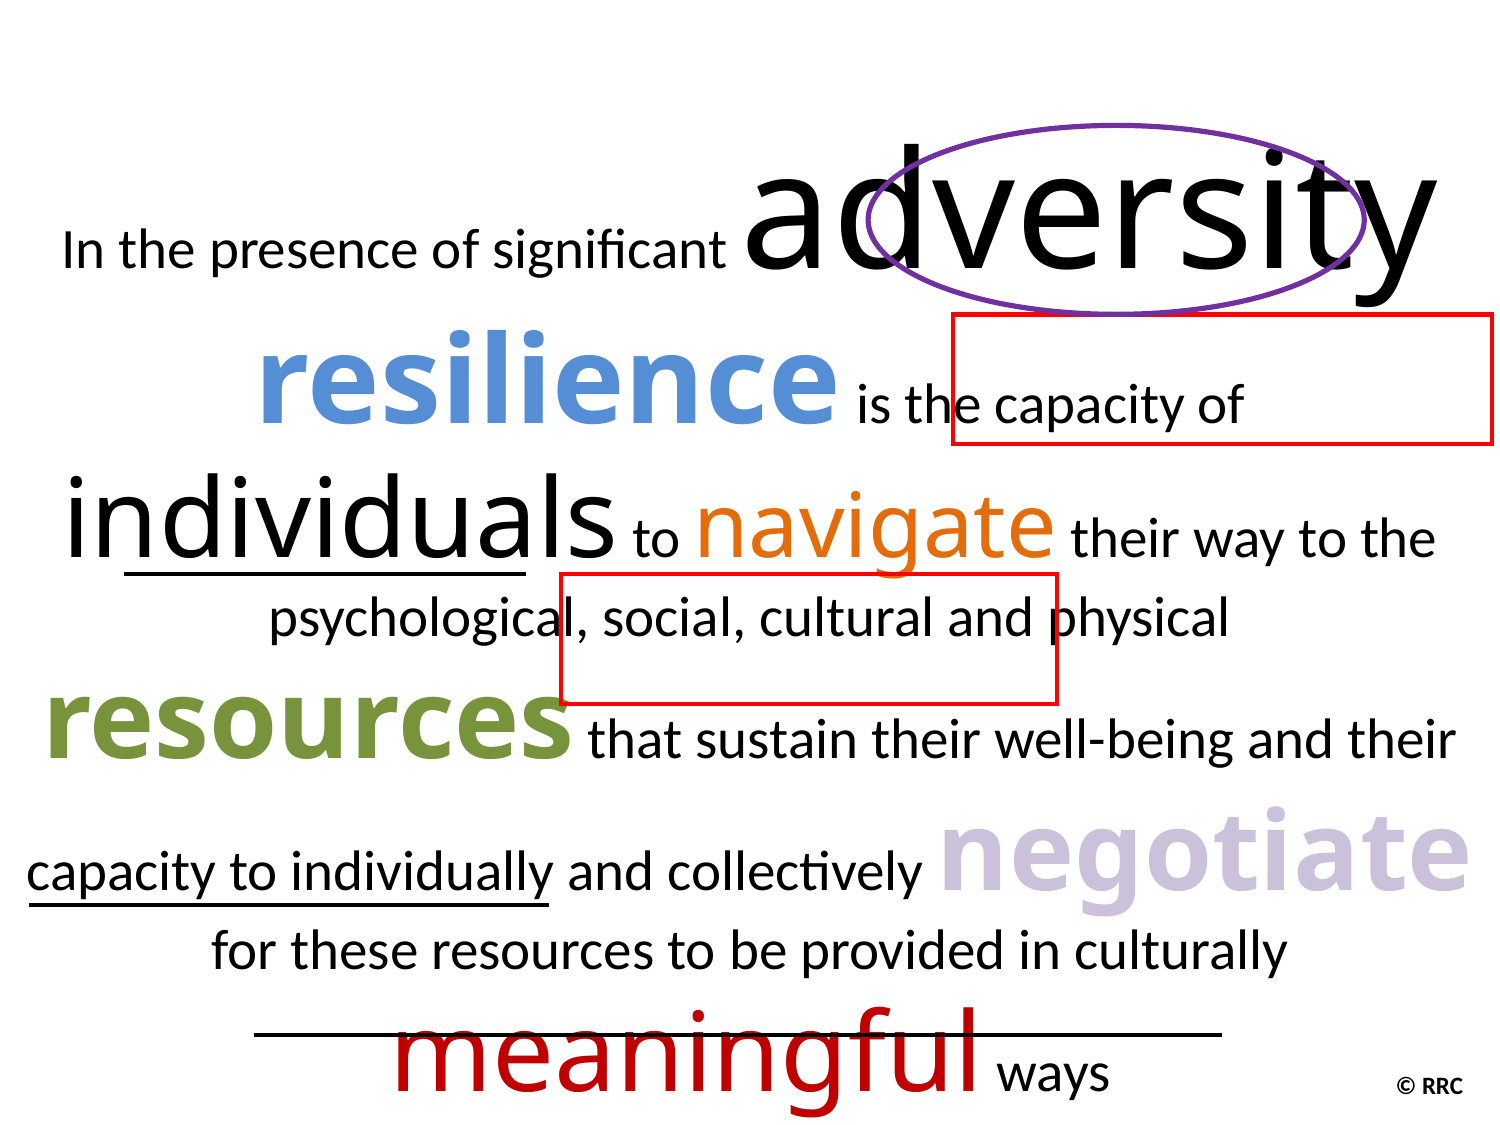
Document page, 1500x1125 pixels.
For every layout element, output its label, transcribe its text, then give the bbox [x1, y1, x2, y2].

text_box [561, 574, 1058, 705]
text_box In the presence of significant adversity resilience is the capacity of individuals to navigate their way to the psychological, social, cultural and physical resources that sustain their well-being and their capacity to individually and collectively negotiate for these resources to be provided in culturally meaningful ways [0, 97, 1500, 1125]
text_box [868, 125, 1365, 315]
text_box [952, 314, 1493, 445]
text_box © RRC [1092, 1046, 1479, 1107]
